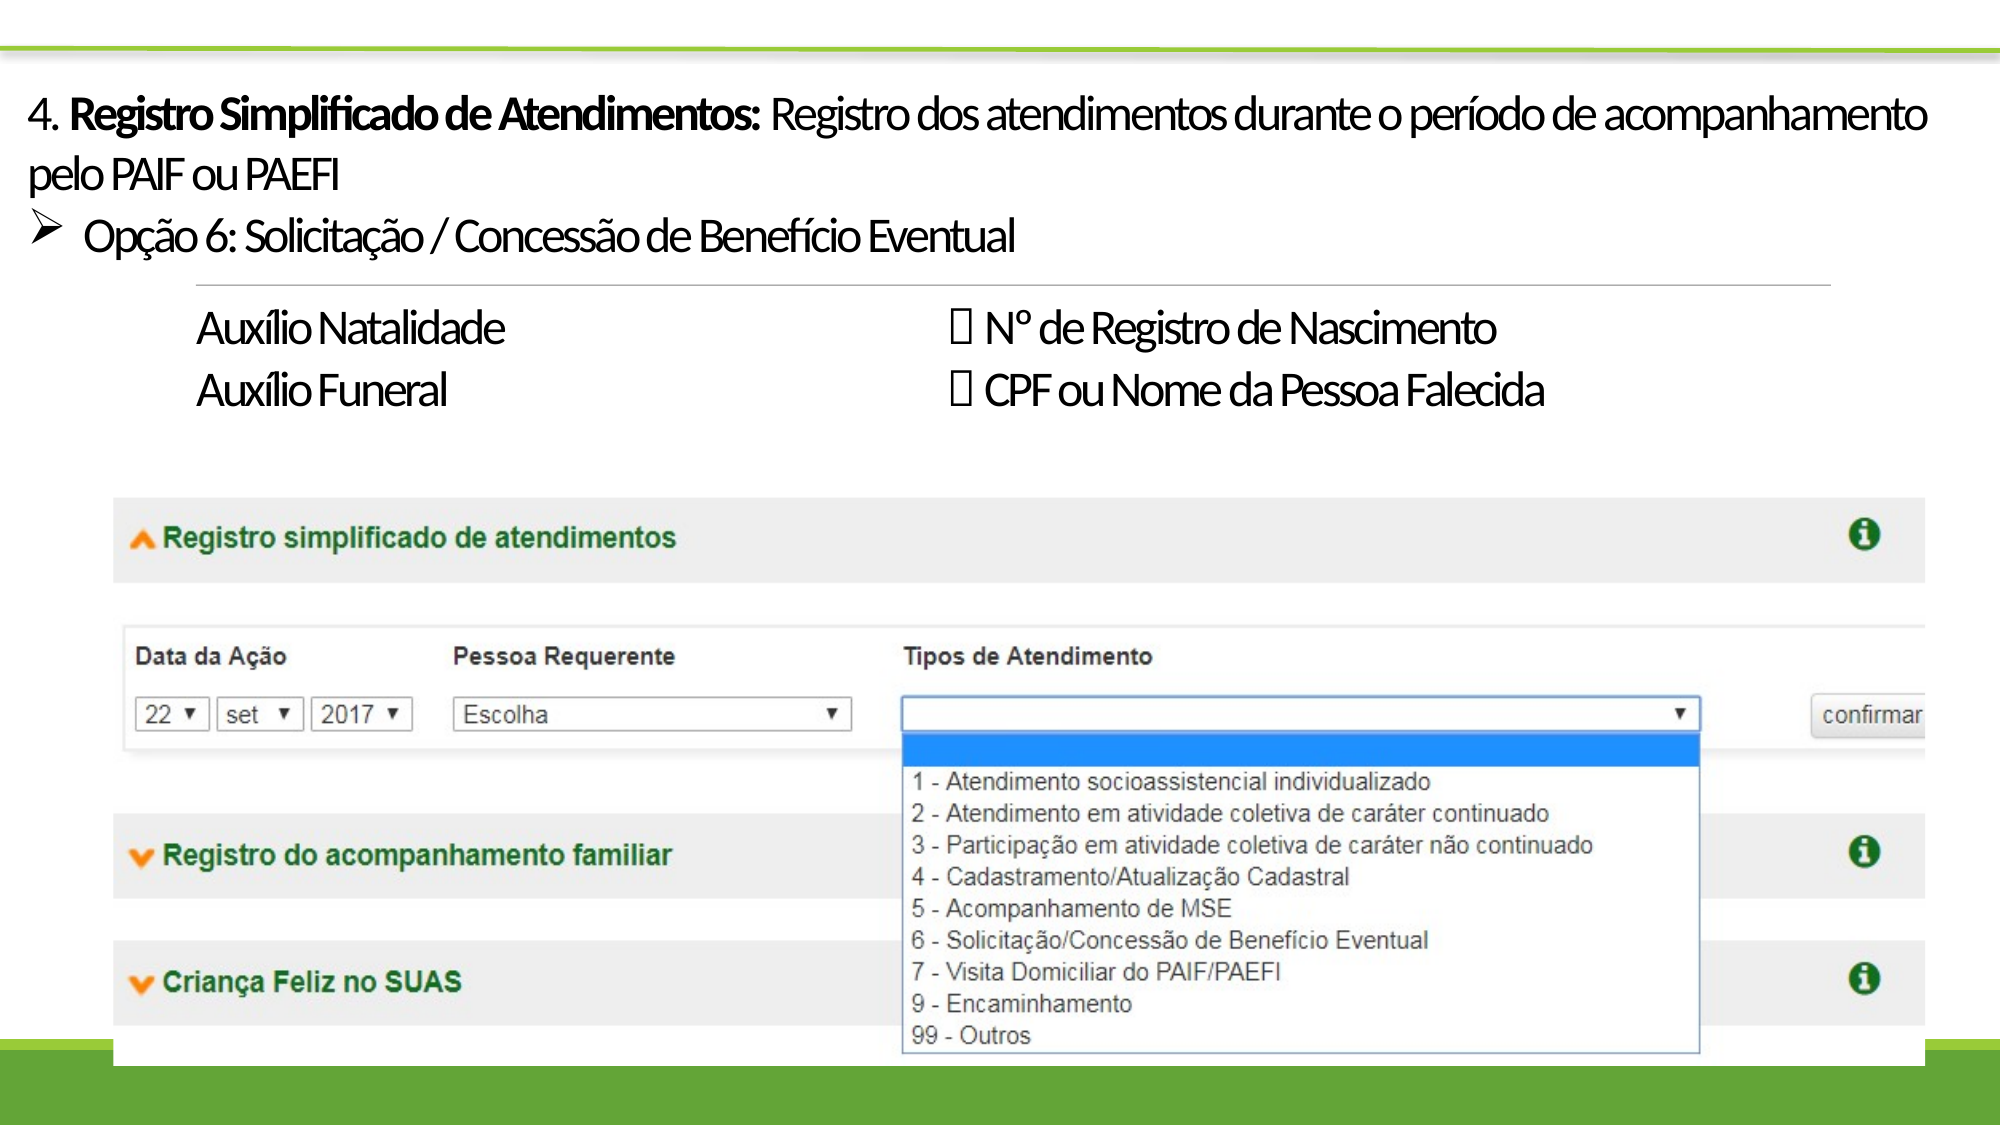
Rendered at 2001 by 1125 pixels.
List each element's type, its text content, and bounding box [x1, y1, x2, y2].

text_box Auxílio Natalidade  Nº de Registro de Nascimento Auxílio Funeral  CPF ou Nome da Pessoa Falecida [194, 292, 1808, 417]
text_box [113, 484, 1926, 1066]
text_box [0, 45, 2000, 54]
text_box 4. Registro Simplificado de Atendimentos: Registro dos atendimentos durante o período de acompanhamento pelo PAIF ou PAEFI Opção 6: Solicitação / Concessão de Benefício Eventual [25, 78, 1966, 263]
